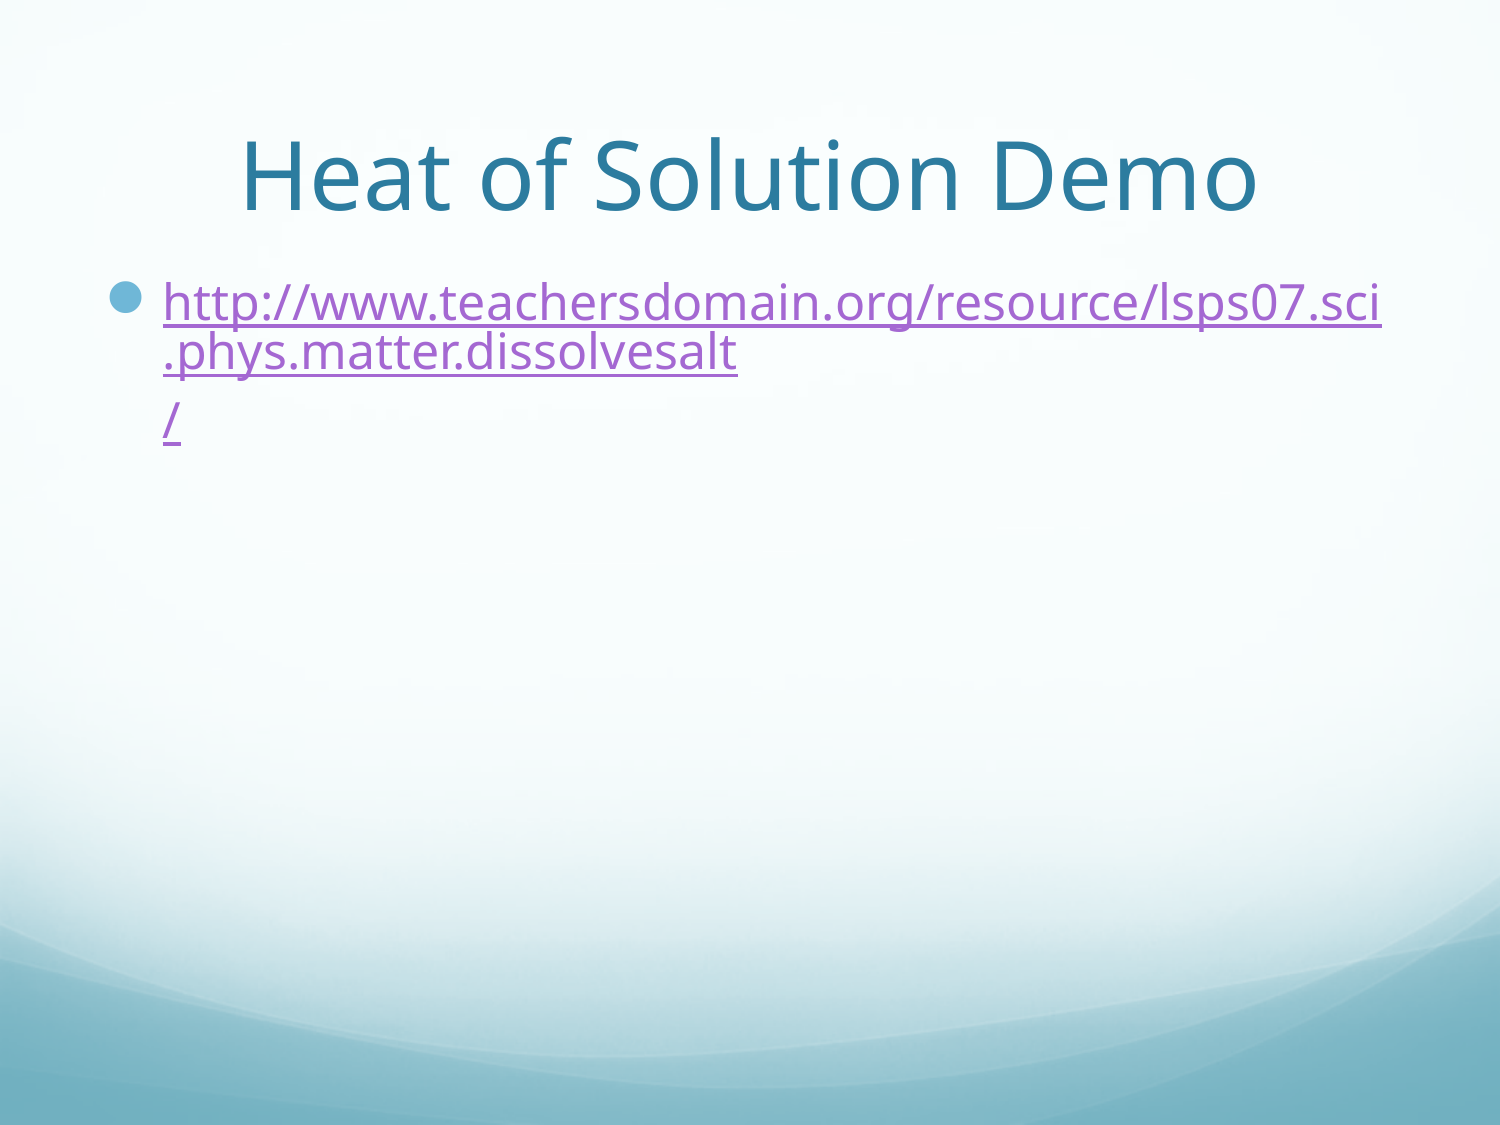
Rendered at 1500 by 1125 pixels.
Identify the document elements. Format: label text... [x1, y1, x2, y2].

list http://www.teachersdomain.org/resource/lsps07.sci.phys.matter.dissolvesalt/ [90, 262, 1410, 975]
title Heat of Solution Demo [90, 17, 1410, 237]
